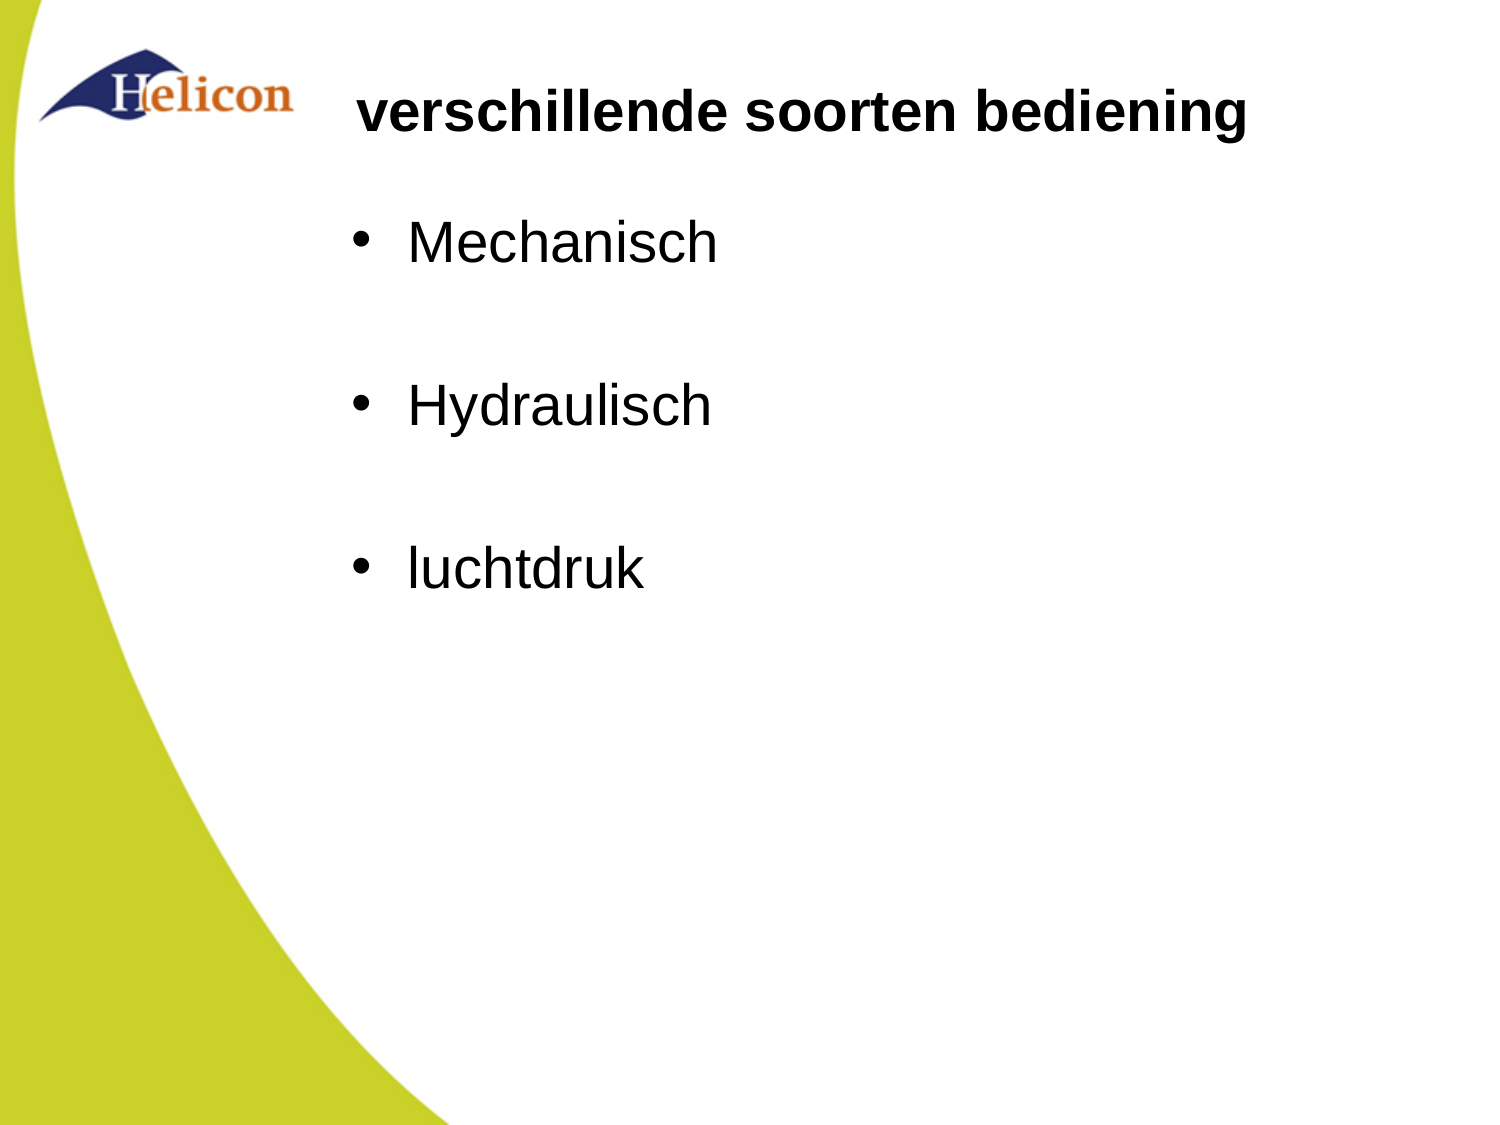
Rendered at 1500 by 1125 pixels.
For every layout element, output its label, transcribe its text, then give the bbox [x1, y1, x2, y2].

title verschillende soorten bediening [324, 54, 1415, 161]
list Mechanisch Hydraulisch luchtdruk [336, 196, 1425, 1005]
picture [0, 0, 1500, 1125]
